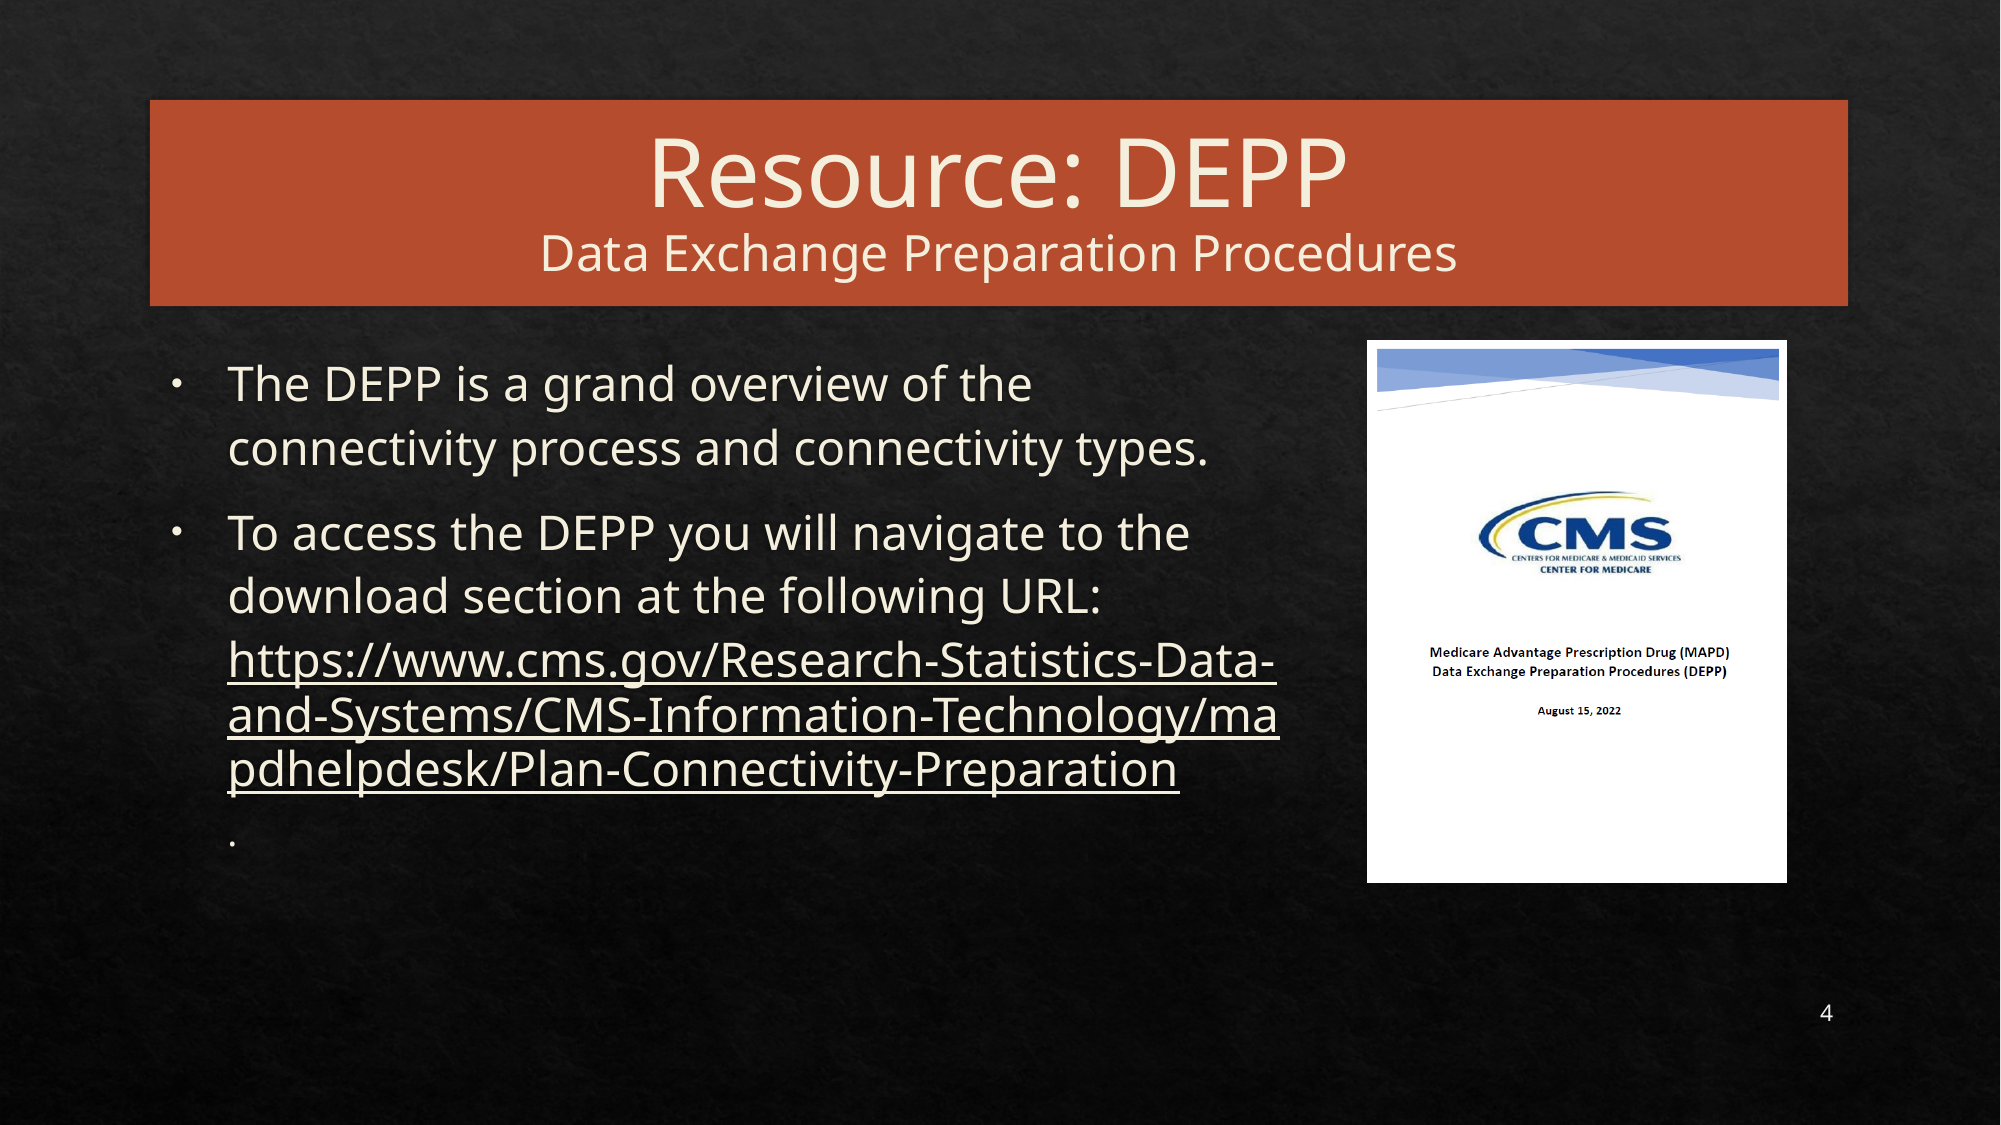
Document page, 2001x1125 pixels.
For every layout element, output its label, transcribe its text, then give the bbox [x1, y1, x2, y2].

slide_number 4 [1724, 984, 1849, 1045]
title Resource: DEPP Data Exchange Preparation Procedures [149, 99, 1849, 307]
list The DEPP is a grand overview of the connectivity process and connectivity types. To access the DEPP you will navigate to the download section at the following URL: https://www.cms.gov/Research-Statistics-Data-and-Systems/CMS-Information-Technology/mapdhelpdesk/Plan-Connectivity-Preparation. [149, 340, 1302, 1045]
picture [1367, 340, 1787, 884]
